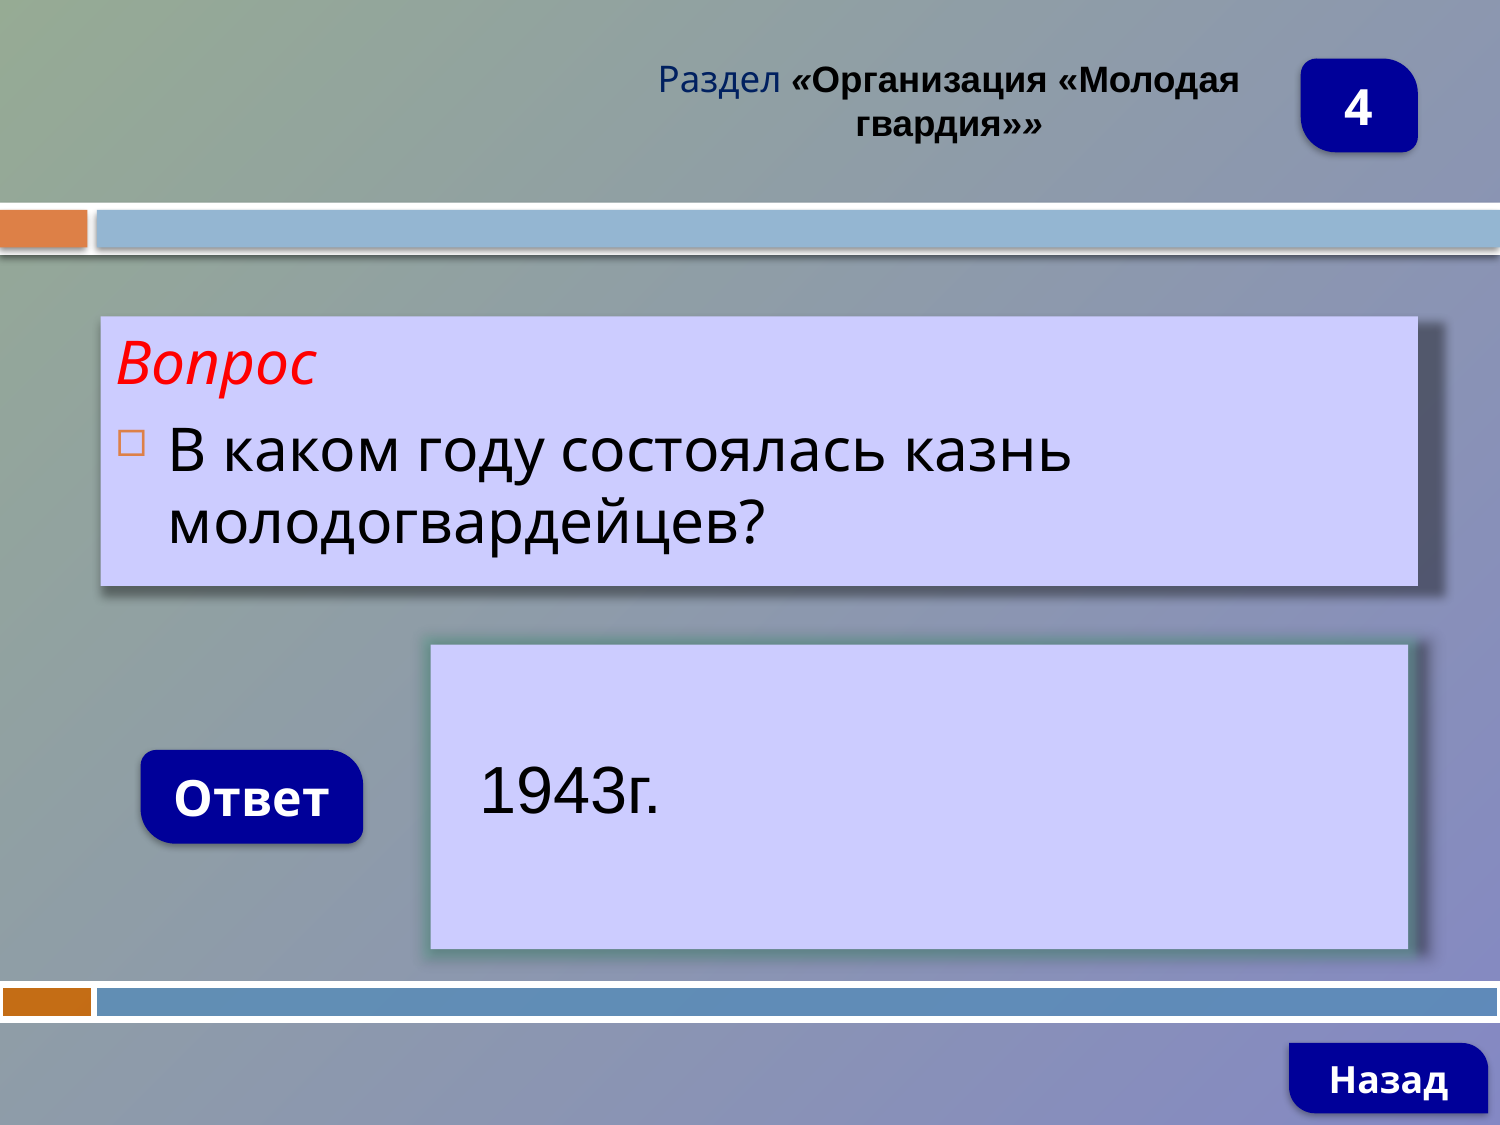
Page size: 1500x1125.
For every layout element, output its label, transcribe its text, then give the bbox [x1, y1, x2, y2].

text_box Ответ [140, 749, 364, 844]
text_box Назад [1289, 1042, 1489, 1114]
text_box [92, 983, 1500, 1021]
text_box Раздел «Организация «Молодая гвардия»» [632, 46, 1266, 153]
text_box 1943г. [430, 644, 1409, 950]
text_box 4 [1300, 58, 1418, 153]
list Вопрос В каком году состоялась казнь молодогвардейцев? [100, 316, 1419, 587]
text_box [0, 983, 92, 1021]
